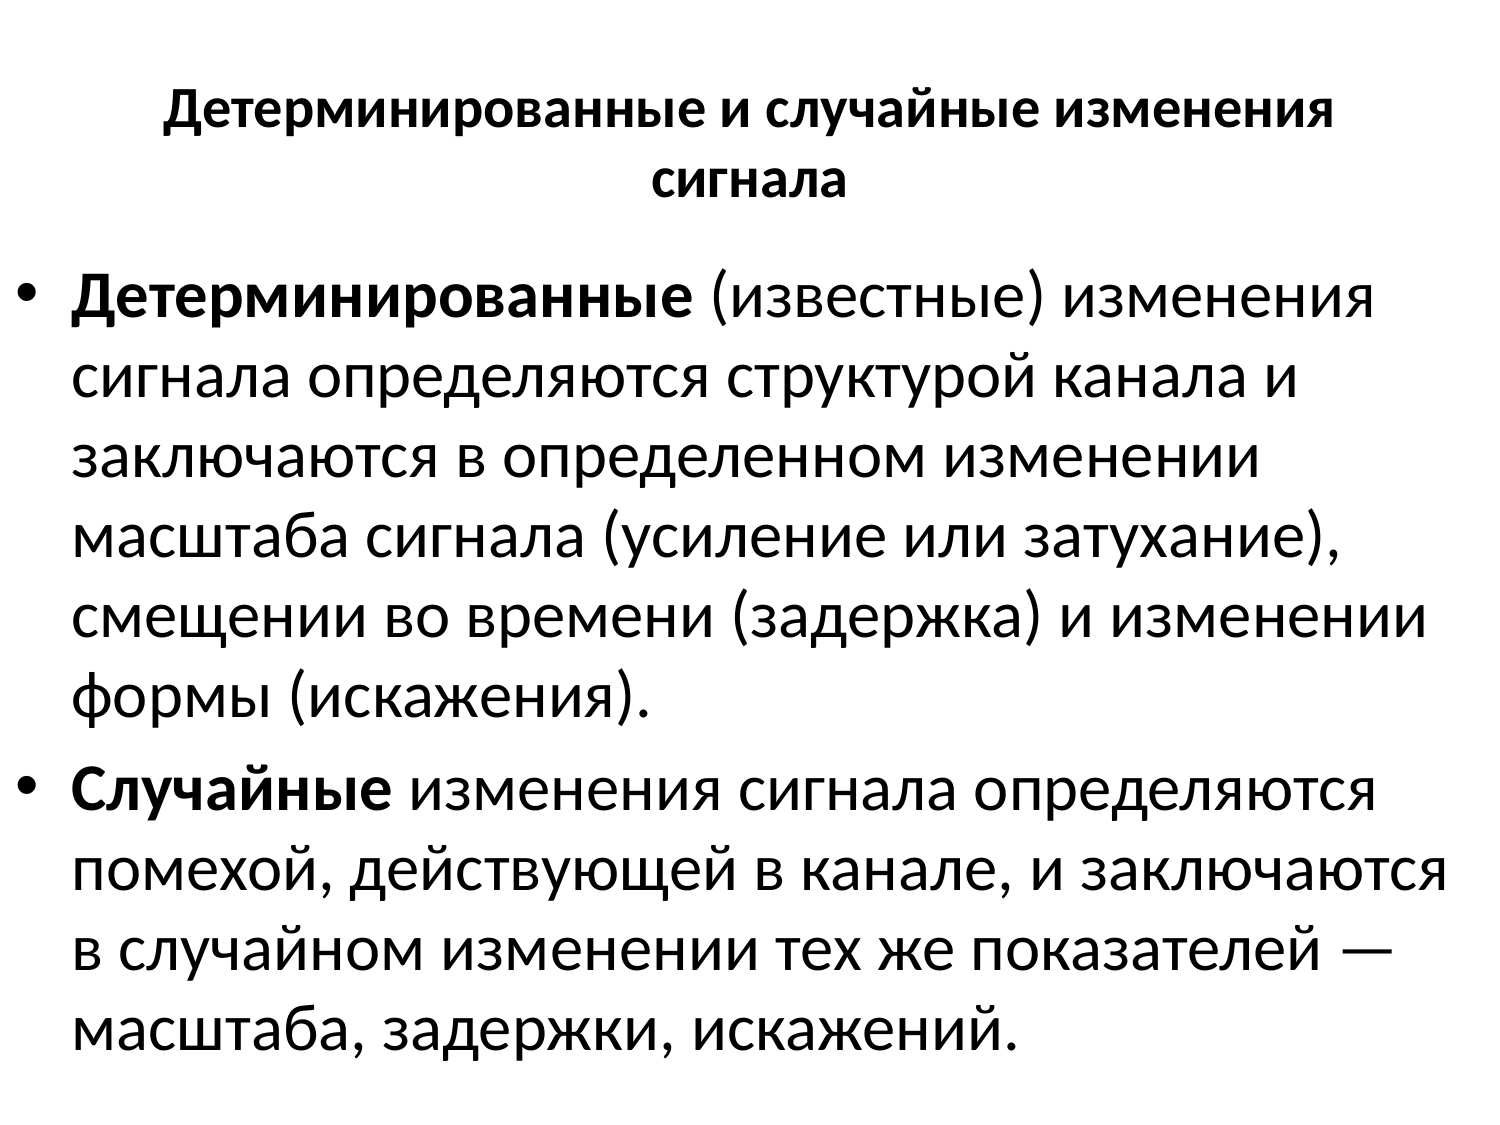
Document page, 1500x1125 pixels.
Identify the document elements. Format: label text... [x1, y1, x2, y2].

title Детерминированные и случайные изменения сигнала [75, 45, 1425, 233]
list Детерминированные (известные) изменения сигнала определяются структурой канала и заключаются в определенном изменении масштаба сигнала (усиление или затухание), смещении во времени (задержка) и изменении формы (искажения). Случайные изменения сигнала определяются помехой, действующей в канале, и заключаются в случайном изменении тех же показателей — масштаба, задержки, искажений. [0, 243, 1500, 1125]
